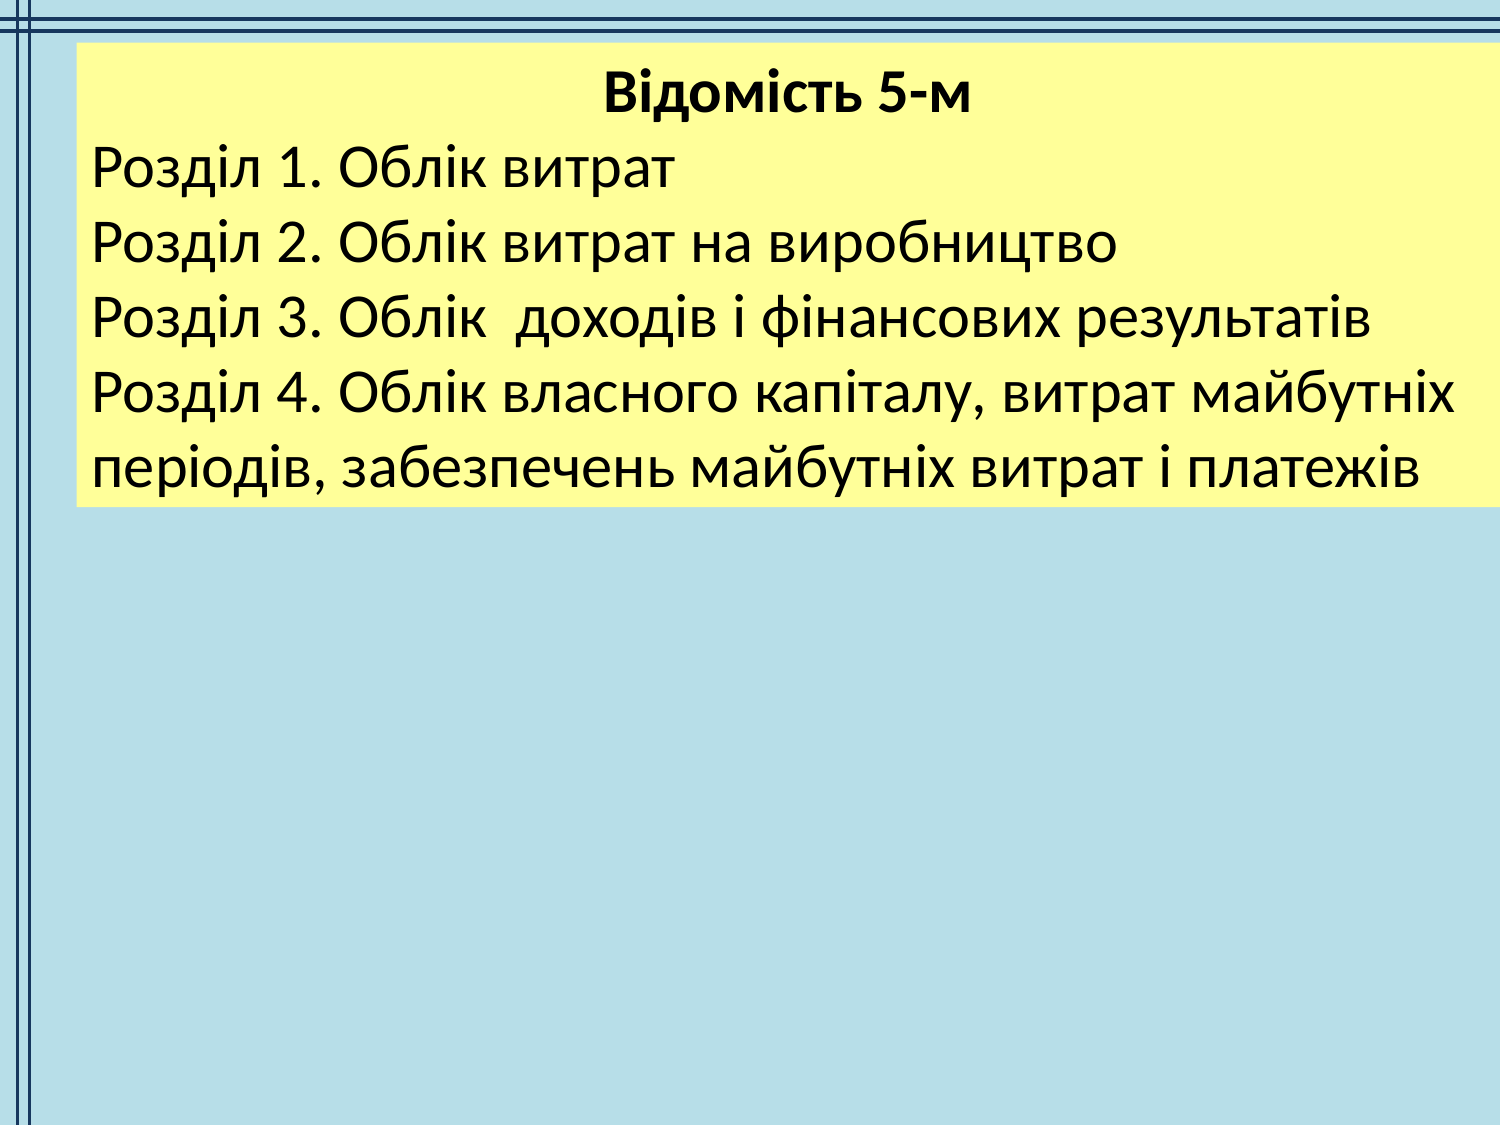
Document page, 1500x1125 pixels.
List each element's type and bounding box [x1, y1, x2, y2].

text_box [0, 0, 1500, 1125]
